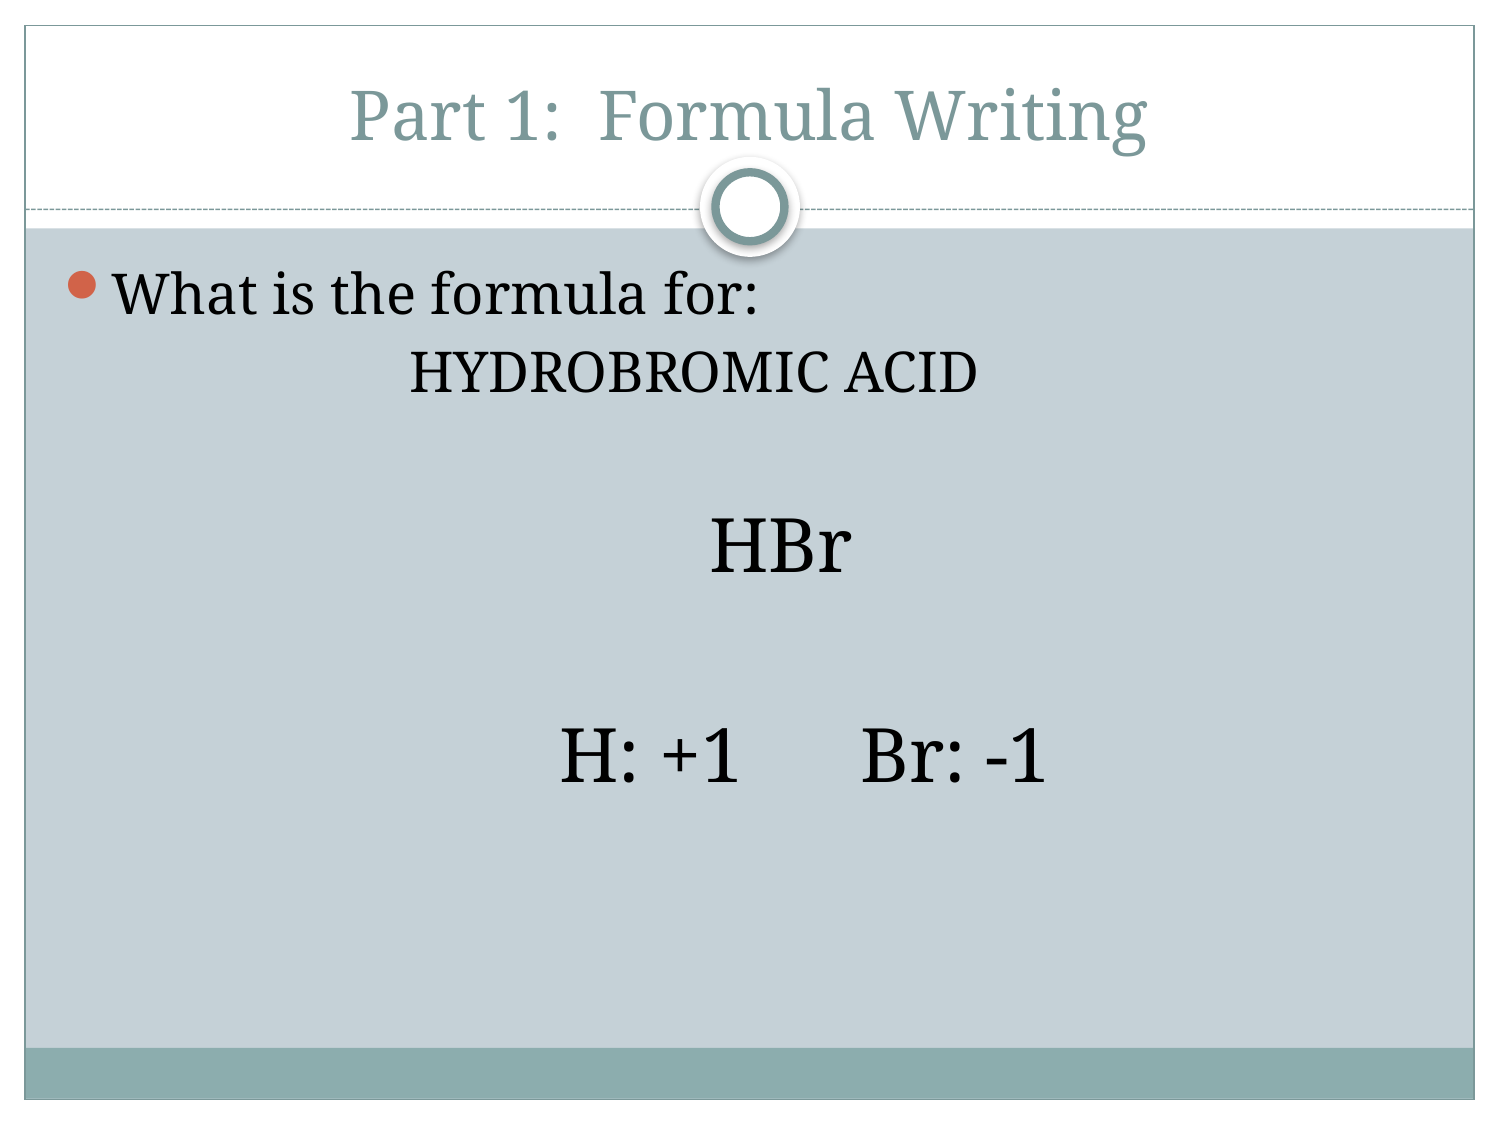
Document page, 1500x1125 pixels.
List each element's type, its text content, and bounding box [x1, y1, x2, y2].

list What is the formula for: HYDROBROMIC ACID HBr H: +1 Br: -1 [49, 250, 1445, 1001]
title Part 1: Formula Writing [49, 37, 1450, 162]
